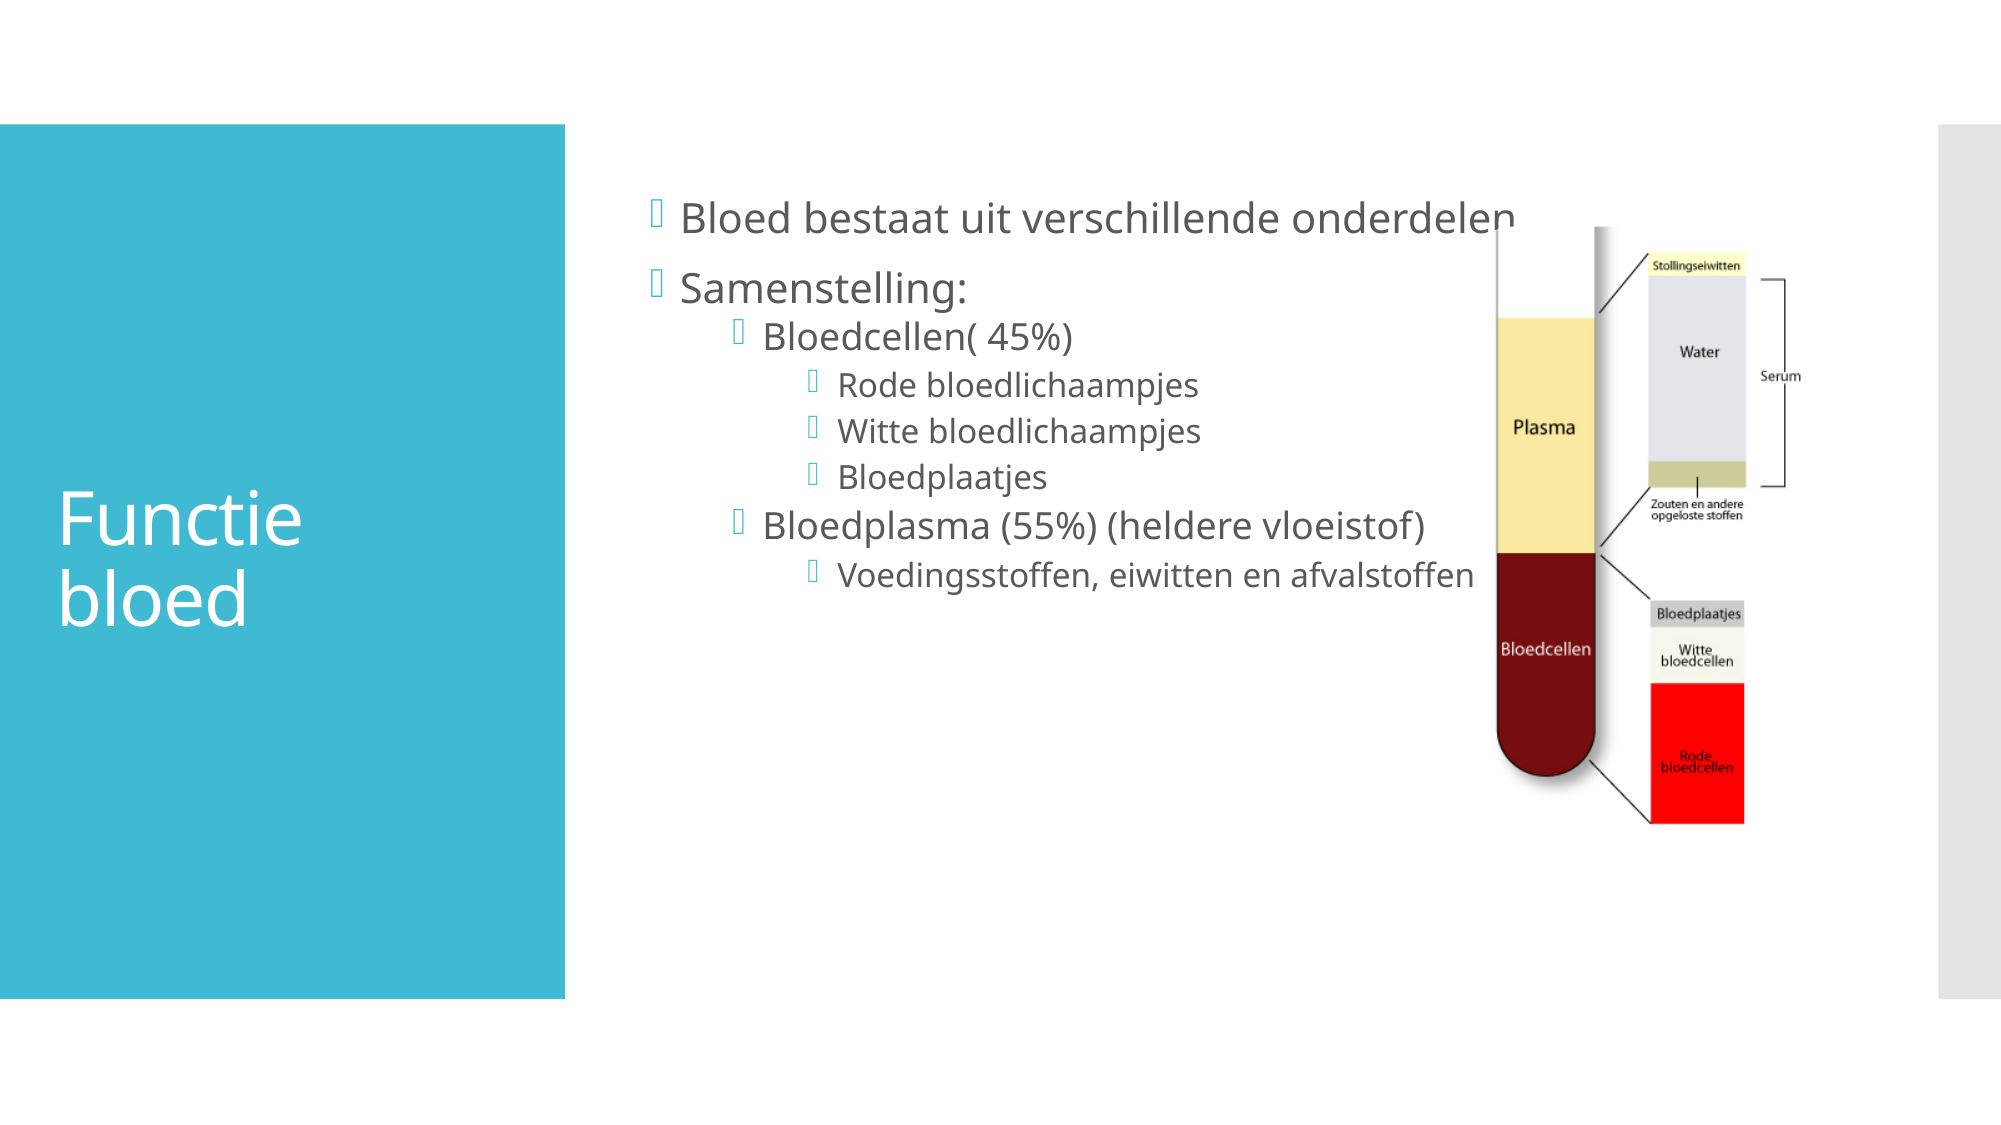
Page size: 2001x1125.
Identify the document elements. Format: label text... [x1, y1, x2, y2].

title Functie bloed [41, 184, 525, 940]
picture [1480, 226, 1809, 838]
list Bloed bestaat uit verschillende onderdelen. Samenstelling: Bloedcellen( 45%) Rode bloedlichaampjes Witte bloedlichaampjes Bloedplaatjes Bloedplasma (55%) (heldere vloeistof) Voedingsstoffen, eiwitten en afvalstoffen [634, 141, 1835, 982]
